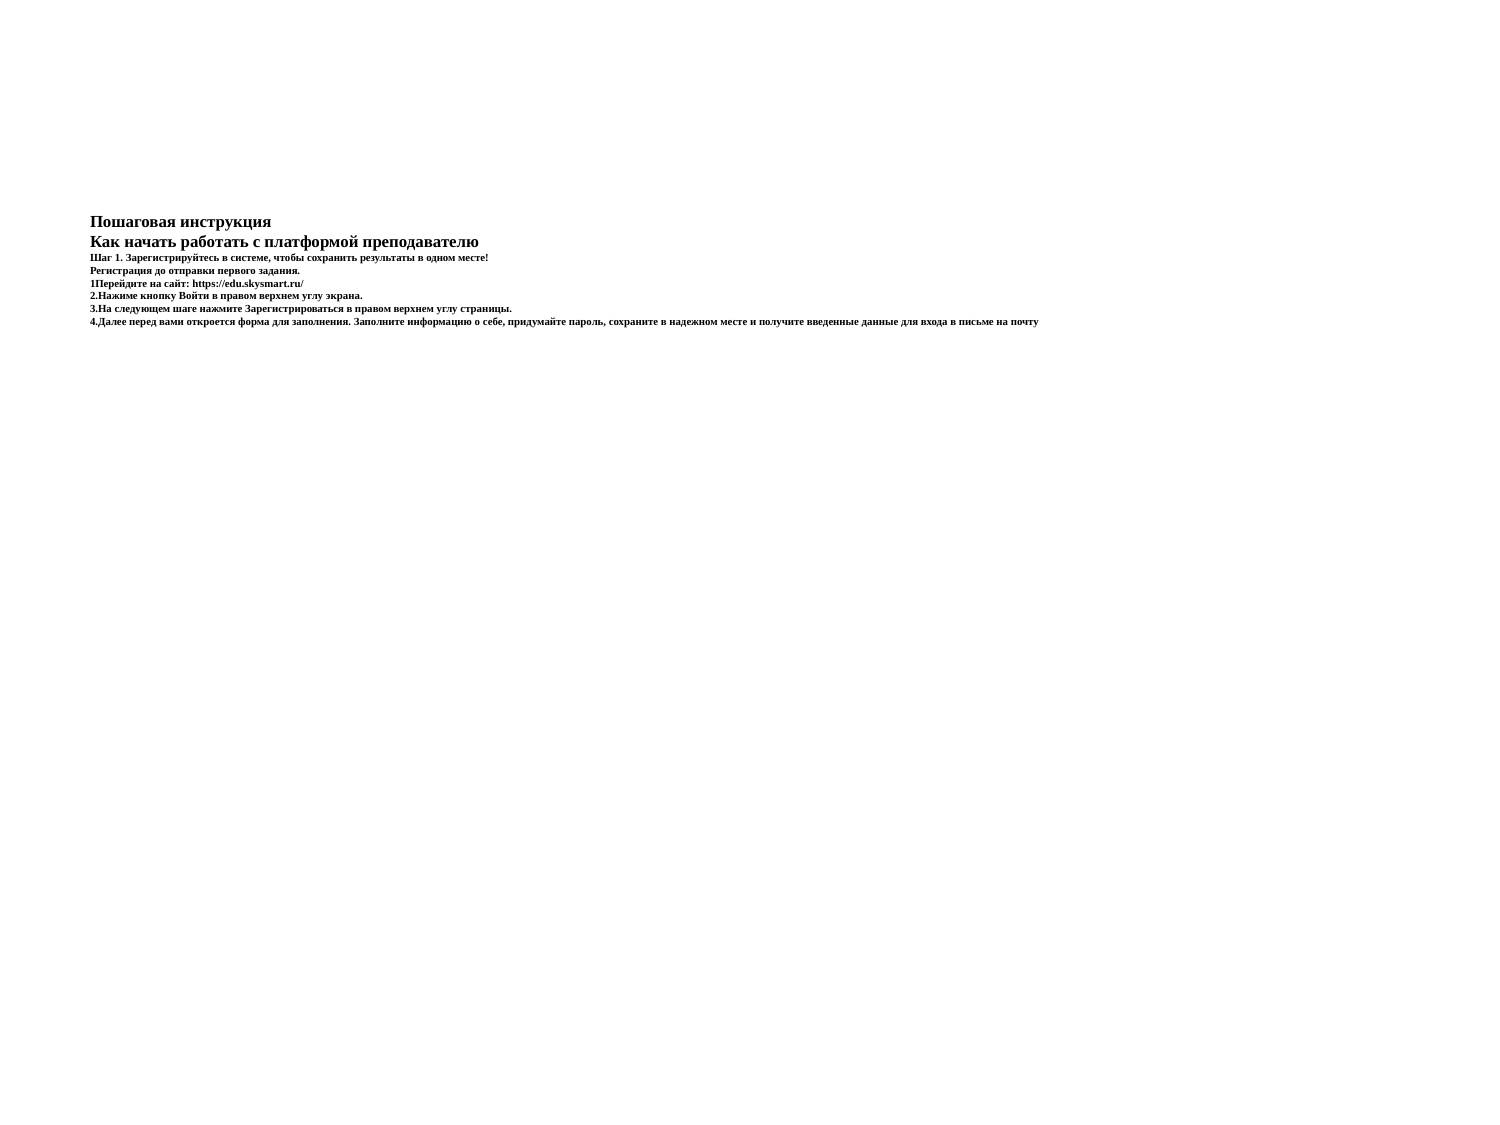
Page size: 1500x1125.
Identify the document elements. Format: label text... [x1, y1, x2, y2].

title Пошаговая инструкция Как начать работать с платформой преподавателю Шаг 1. Зарегистрируйтесь в системе, чтобы сохранить результаты в одном месте! Регистрация до отправки первого задания. 1Перейдите на сайт: https://edu.skysmart.ru/ 2.Нажиме кнопку Войти в правом верхнем углу экрана. 3.На следующем шаге нажмите Зарегистрироваться в правом верхнем углу страницы. 4.Далее перед вами откроется форма для заполнения. Заполните информацию о себе, придумайте пароль, сохраните в надежном месте и получите введенные данные для входа в письме на почту [75, 45, 1424, 339]
